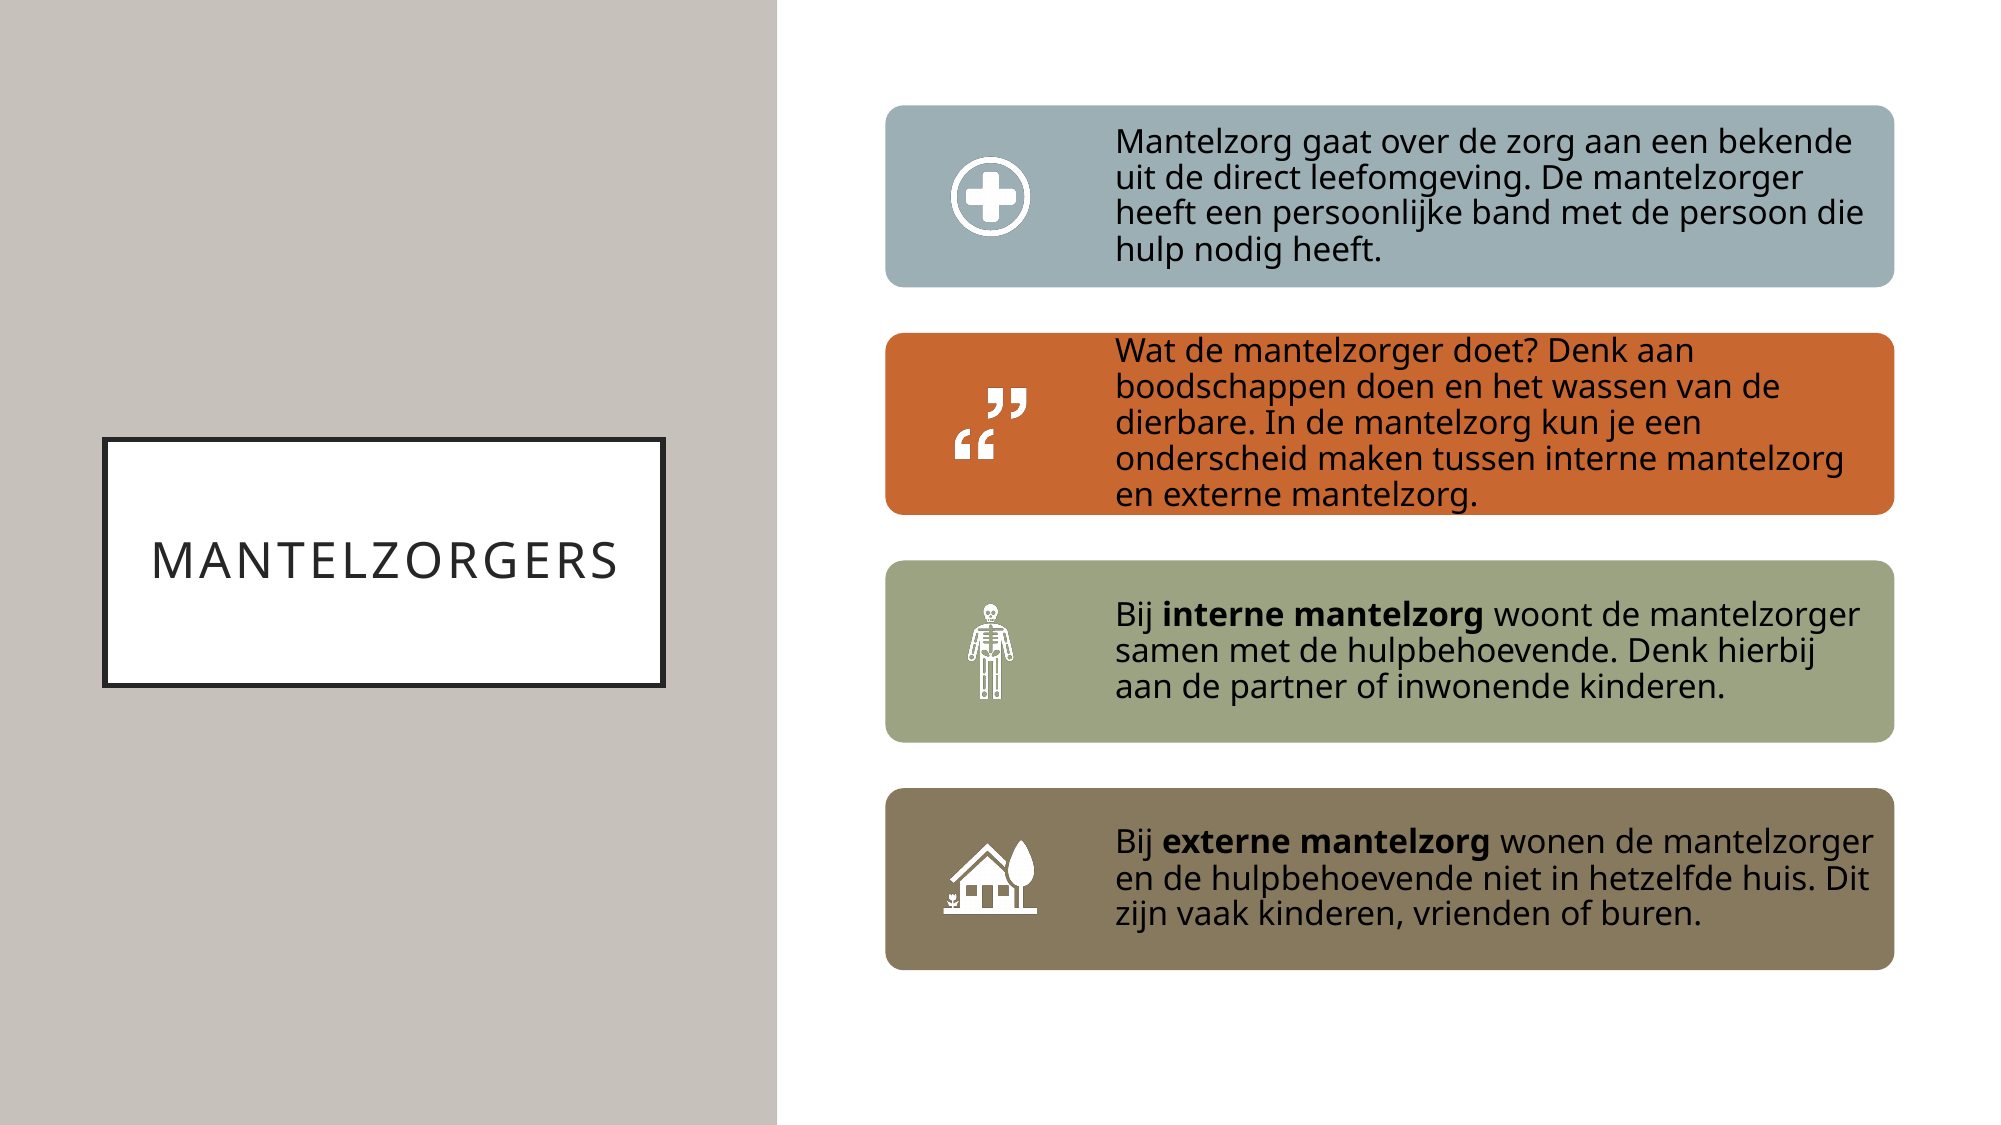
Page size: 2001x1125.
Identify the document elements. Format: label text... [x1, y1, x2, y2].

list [885, 104, 1895, 971]
title mantelzorgers [102, 437, 666, 688]
text_box [0, 0, 778, 1125]
text_box [779, 0, 2000, 1125]
